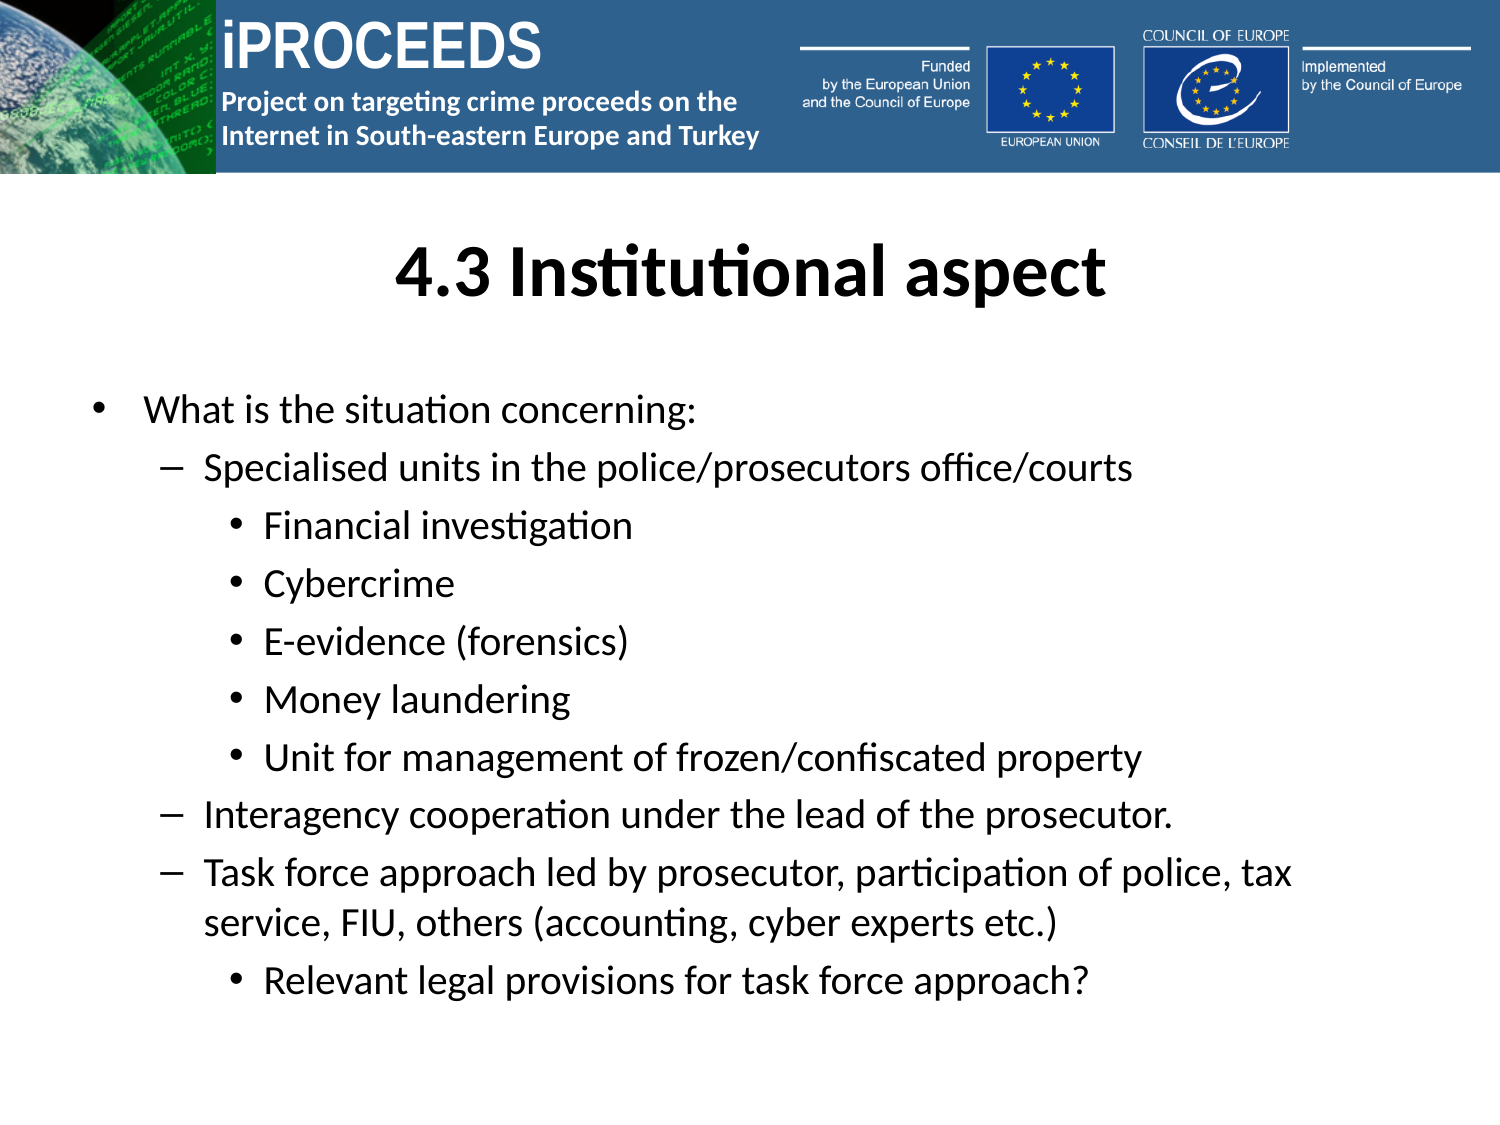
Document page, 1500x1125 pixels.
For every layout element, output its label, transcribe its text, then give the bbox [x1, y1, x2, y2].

list What is the situation concerning: Specialised units in the police/prosecutors office/courts Financial investigation Cybercrime E-evidence (forensics) Money laundering Unit for management of frozen/confiscated property Interagency cooperation under the lead of the prosecutor. Task force approach led by prosecutor, participation of police, tax service, FIU, others (accounting, cyber experts etc.) Relevant legal provisions for task force approach? [76, 375, 1427, 1017]
picture [800, 30, 1471, 148]
picture [0, 0, 216, 174]
title 4.3 Institutional aspect [76, 172, 1427, 361]
